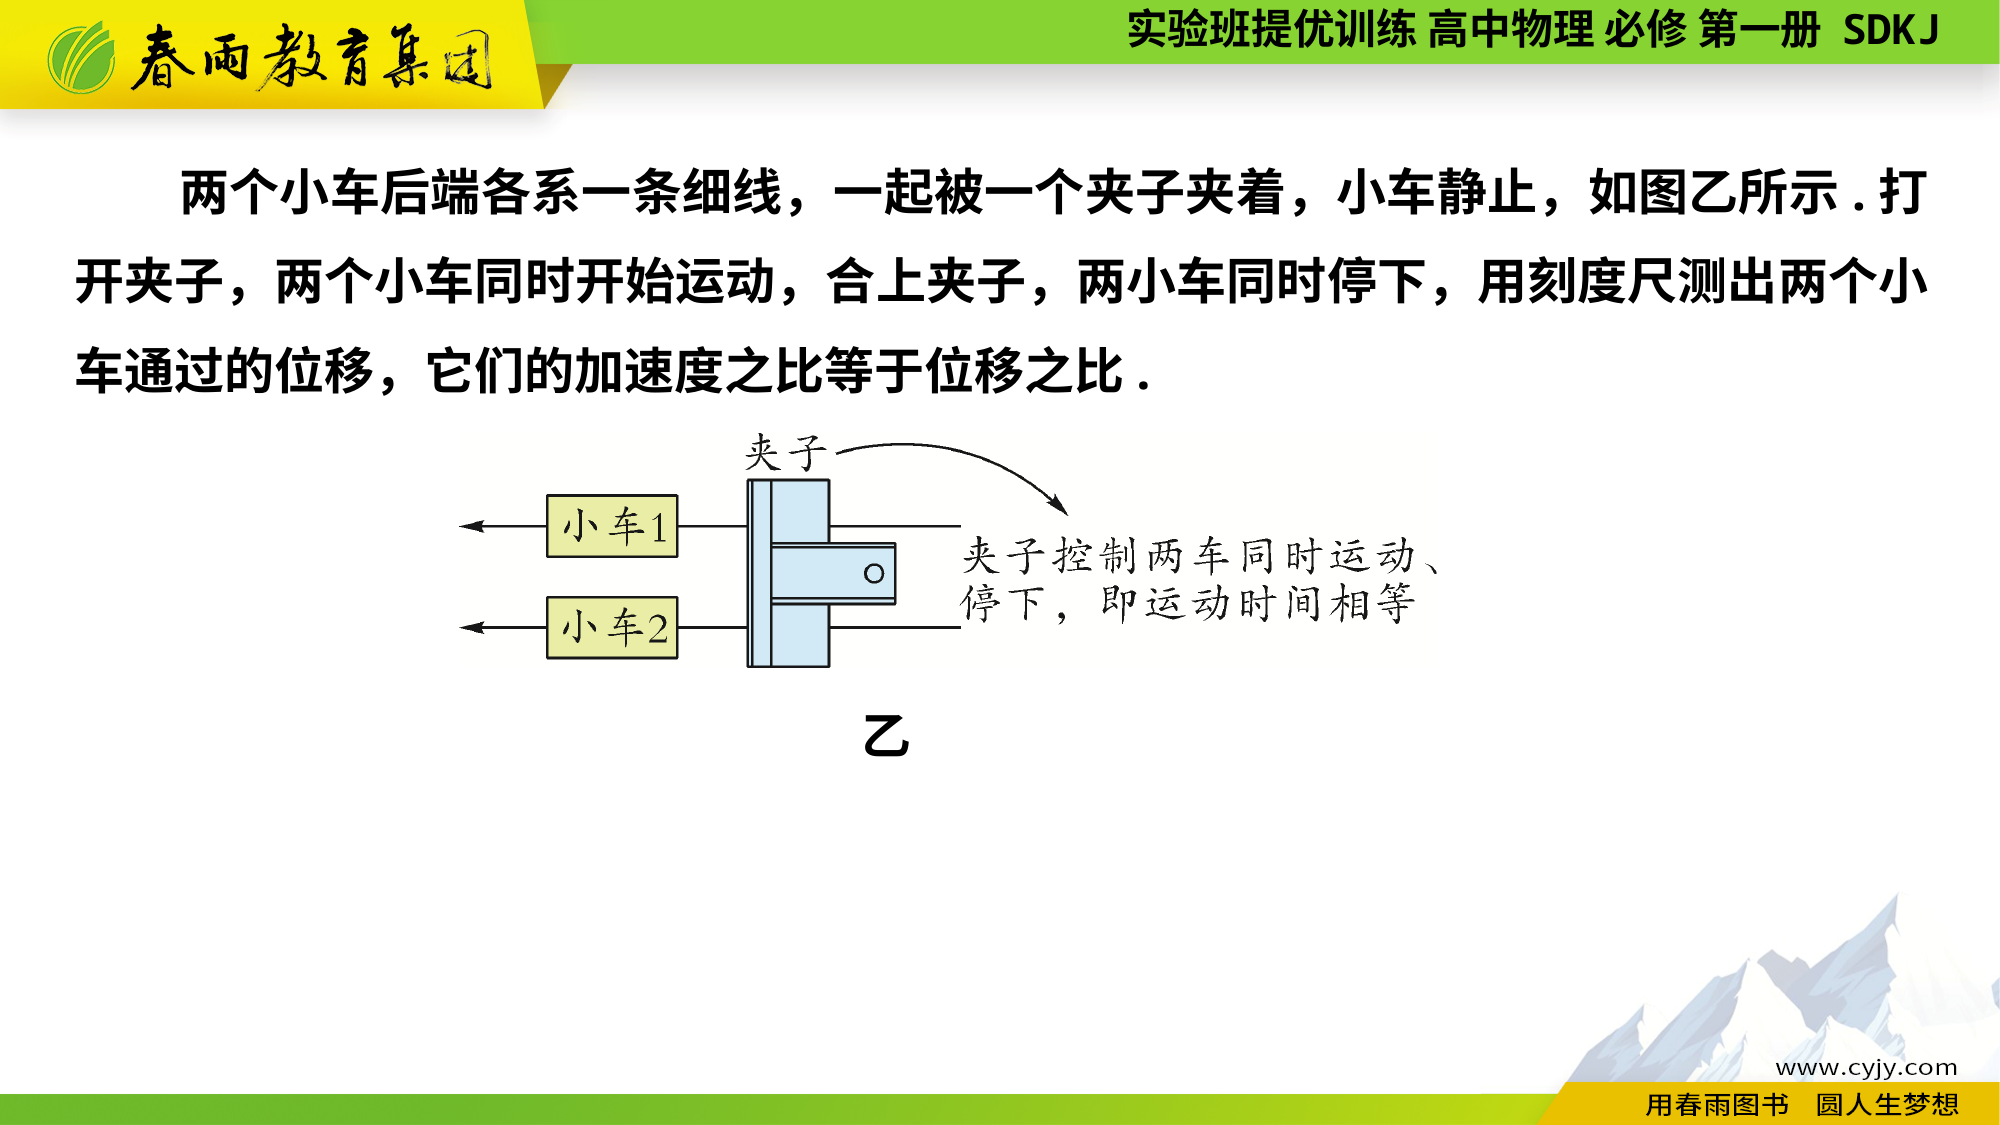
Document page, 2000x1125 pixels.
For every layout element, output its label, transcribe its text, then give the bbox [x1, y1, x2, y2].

text_box 乙 [846, 677, 927, 772]
picture [0, 0, 2000, 1125]
list 两个小车后端各系一条细线，一起被一个夹子夹着，小车静止，如图乙所示.打开夹子，两个小车同时开始运动，合上夹子，两小车同时停下，用刻度尺测出两个小车通过的位移，它们的加速度之比等于位移之比. [59, 122, 1944, 399]
